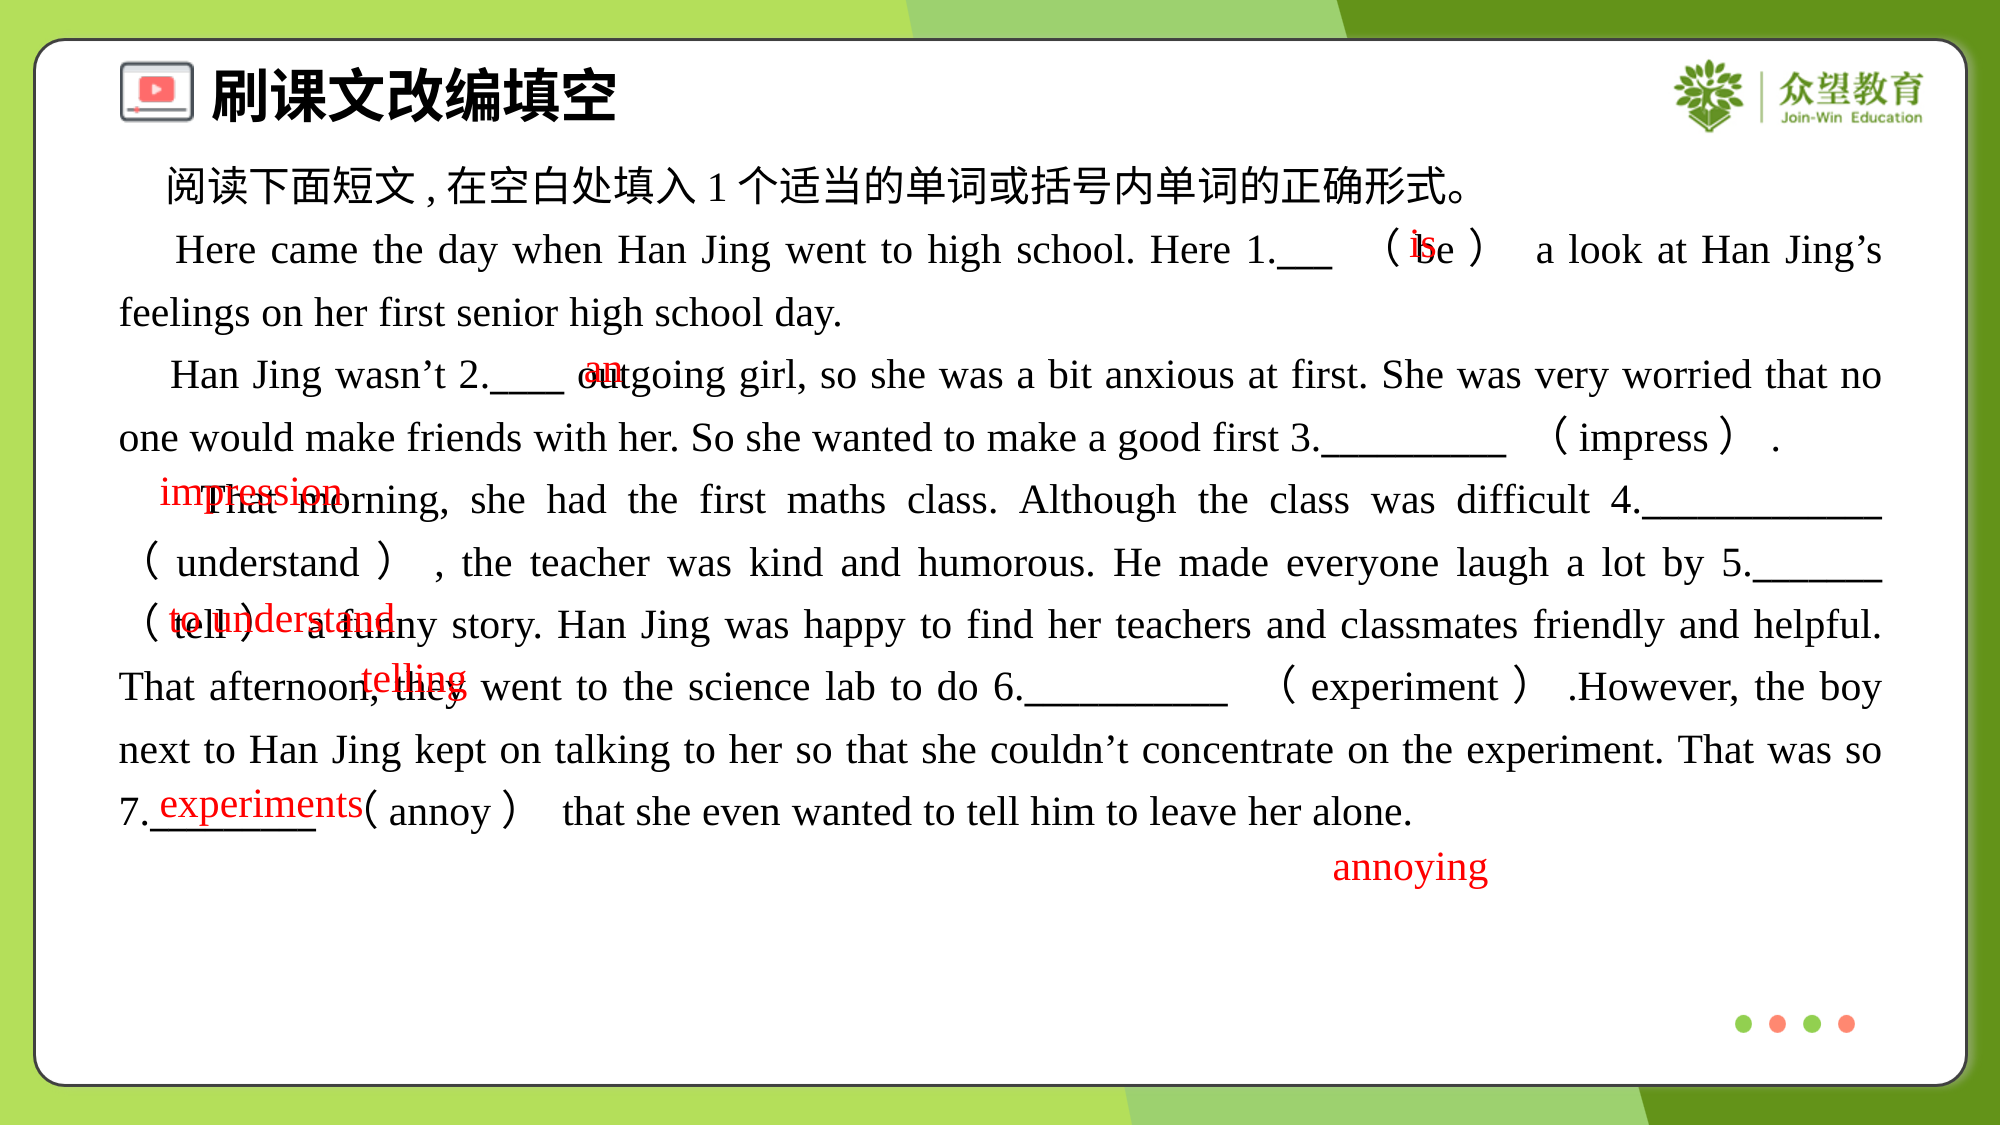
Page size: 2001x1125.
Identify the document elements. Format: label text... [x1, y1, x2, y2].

text_box 阅读下面短文,在空白处填入1个适当的单词或括号内单词的正确形式。 Here came the day when Han Jing went to high school. Here 1.___ （be） a look at Han Jing’s feelings on her first senior high school day. Han Jing wasn’t 2.____ outgoing girl, so she was a bit anxious at first. She was very worried that no one would make friends with her. So she wanted to make a good first 3.__________ （impress）. That morning, she had the first maths class. Although the class was difficult 4._____________ （understand）, the teacher was kind and humorous. He made everyone laugh a lot by 5._______ （tell） a funny story. Han Jing was happy to find her teachers and classmates friendly and helpful. That afternoon, they went to the science lab to do 6.___________ （experiment）.However, the boy next to Han Jing kept on talking to her so that she couldn’t concentrate on the experiment. That was so 7._________ （annoy） that she even wanted to tell him to leave her alone. [118, 146, 1883, 960]
text_box an [568, 328, 639, 391]
text_box annoying [1318, 826, 1504, 889]
text_box impression [144, 451, 358, 514]
text_box is [1394, 203, 1452, 266]
text_box to understand [149, 578, 415, 641]
text_box telling [346, 638, 483, 702]
picture [0, 0, 2000, 1125]
text_box experiments [145, 763, 379, 827]
